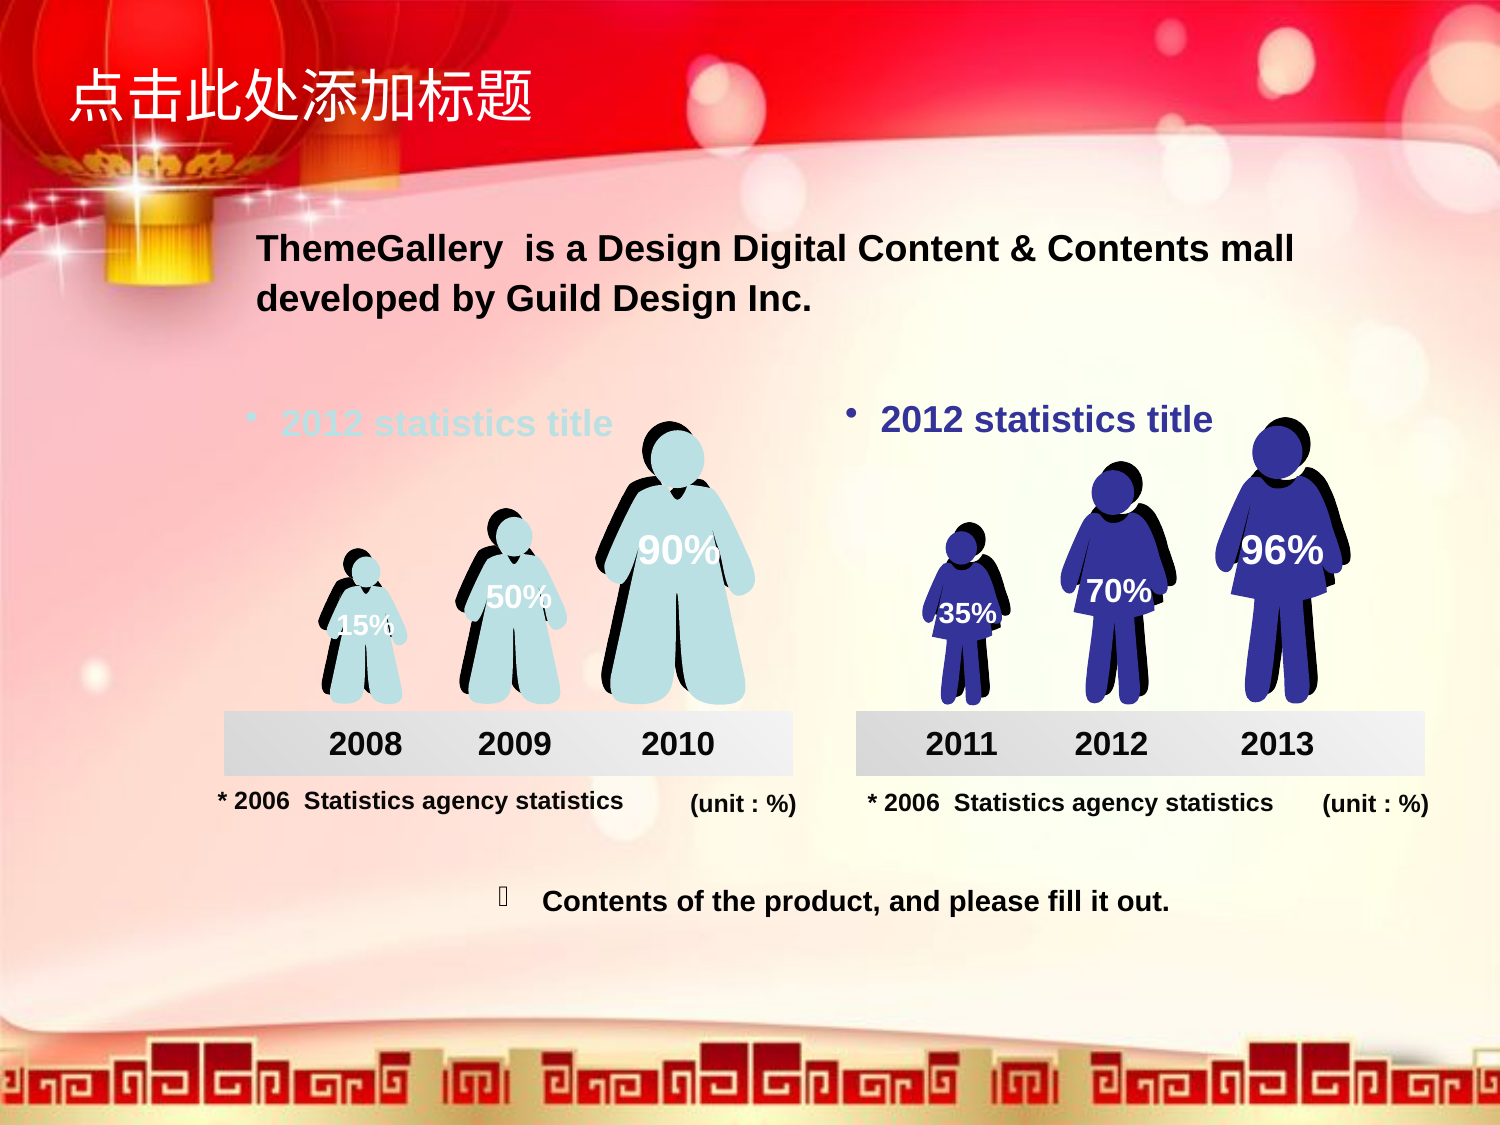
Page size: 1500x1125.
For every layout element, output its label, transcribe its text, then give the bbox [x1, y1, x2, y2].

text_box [1210, 425, 1351, 705]
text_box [917, 531, 1019, 706]
text_box 2012 statistics title [230, 391, 629, 452]
text_box 2008 [290, 714, 439, 769]
text_box 2009 [439, 714, 591, 769]
text_box Contents of the product, and please fill it out. [366, 874, 1304, 925]
text_box 点击此处添加标题 [53, 52, 1129, 137]
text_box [1056, 469, 1177, 706]
text_box 2011 [885, 714, 1035, 769]
text_box 2010 [602, 714, 755, 769]
text_box ThemeGallery is a Design Digital Content & Contents mall developed by Guild Design Inc. [241, 212, 1379, 327]
text_box 2012 statistics title [830, 387, 1229, 448]
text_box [203, 777, 813, 825]
text_box [856, 711, 1425, 776]
text_box [224, 711, 793, 776]
picture [0, 0, 1500, 1125]
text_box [464, 516, 573, 707]
text_box 2012 [1035, 714, 1188, 769]
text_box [603, 430, 763, 709]
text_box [315, 556, 416, 706]
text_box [853, 778, 1445, 825]
text_box 2013 [1201, 714, 1354, 769]
